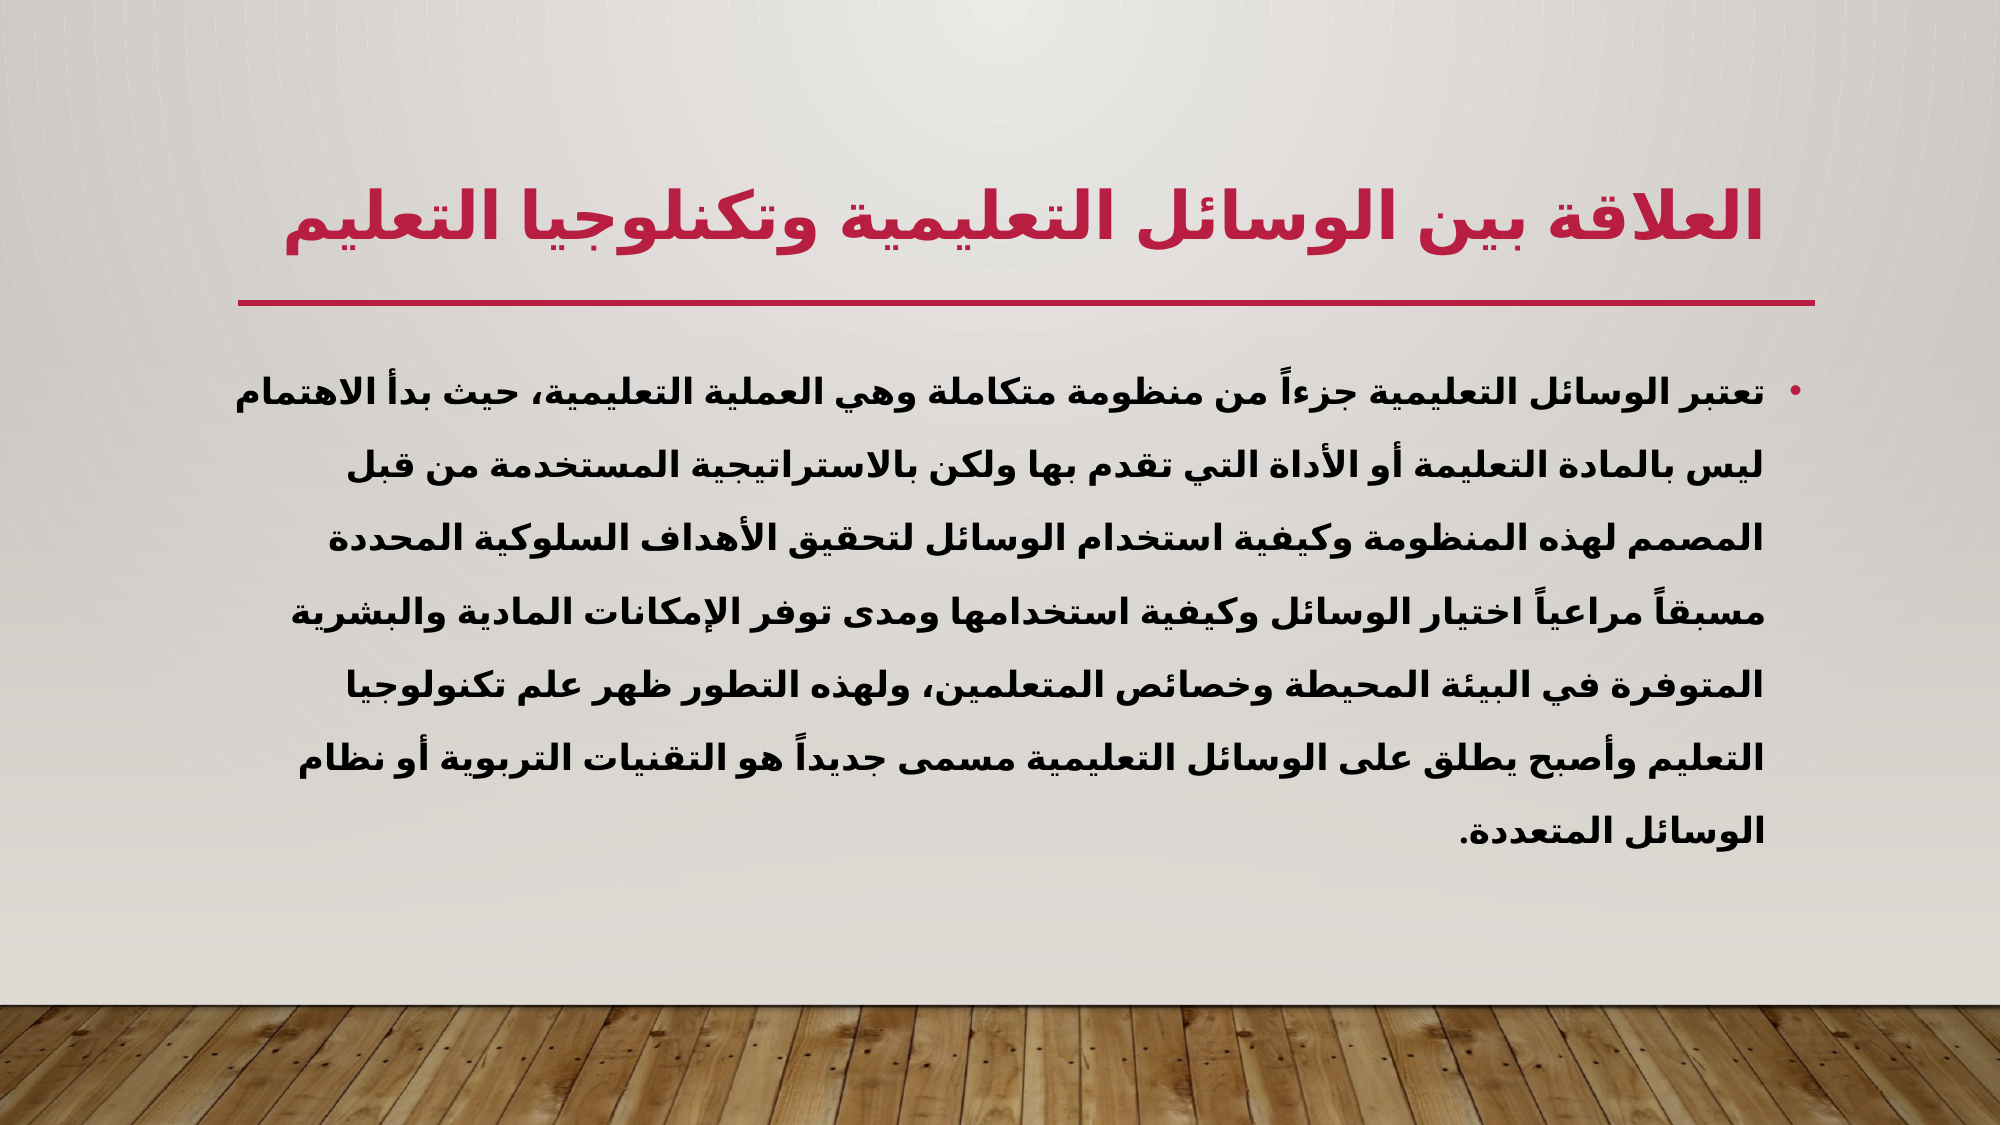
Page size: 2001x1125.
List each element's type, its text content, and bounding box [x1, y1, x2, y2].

list تعتبر الوسائل التعليمية جزءاً من منظومة متكاملة وهي العملية التعليمية، حيث بدأ الاهتمام ليس بالمادة التعليمة أو الأداة التي تقدم بها ولكن بالاستراتيجية المستخدمة من قبل المصمم لهذه المنظومة وكيفية استخدام الوسائل لتحقيق الأهداف السلوكية المحددة مسبقاً مراعياً اختيار الوسائل وكيفية استخدامها ومدى توفر الإمكانات المادية والبشرية المتوفرة في البيئة المحيطة وخصائص المتعلمين، ولهذه التطور ظهر علم تكنولوجيا التعليم وأصبح يطلق على الوسائل التعليمية مسمى جديداً هو التقنيات التربوية أو نظام الوسائل المتعددة. [206, 330, 1814, 897]
picture [0, 1005, 2000, 1125]
title العلاقة بين الوسائل التعليمية وتكنلوجيا التعليم [238, 174, 1814, 305]
